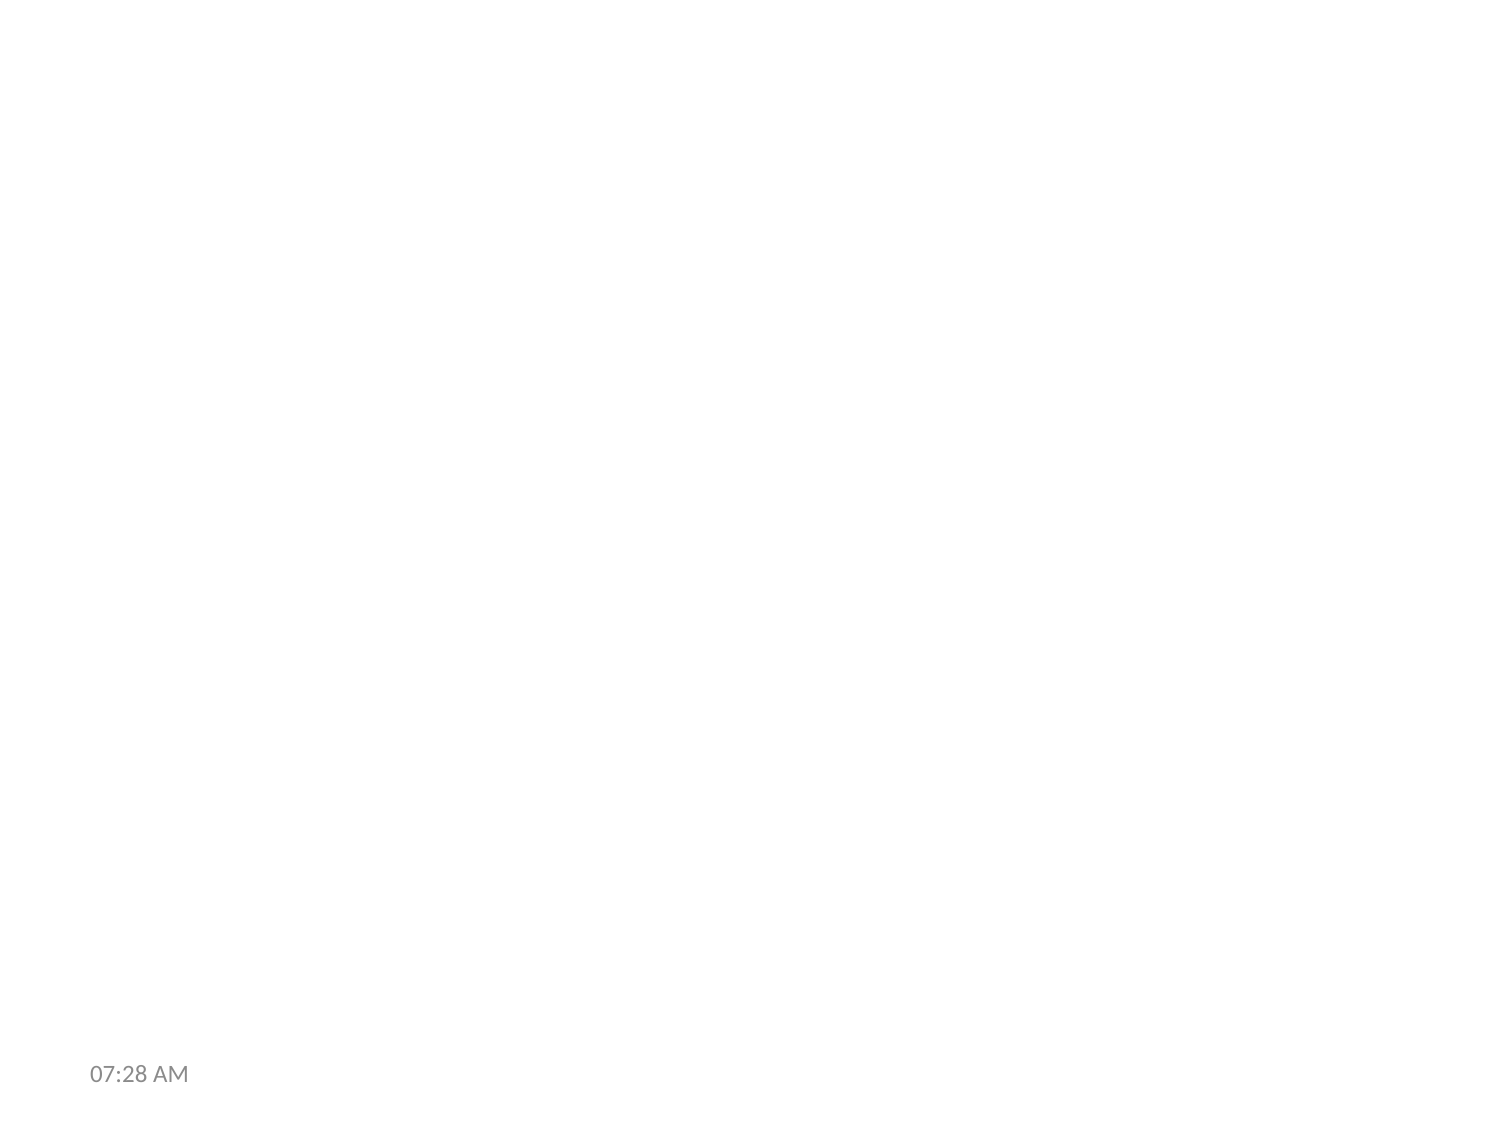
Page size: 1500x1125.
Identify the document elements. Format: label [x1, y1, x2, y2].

slide_number [75, 1042, 425, 1103]
